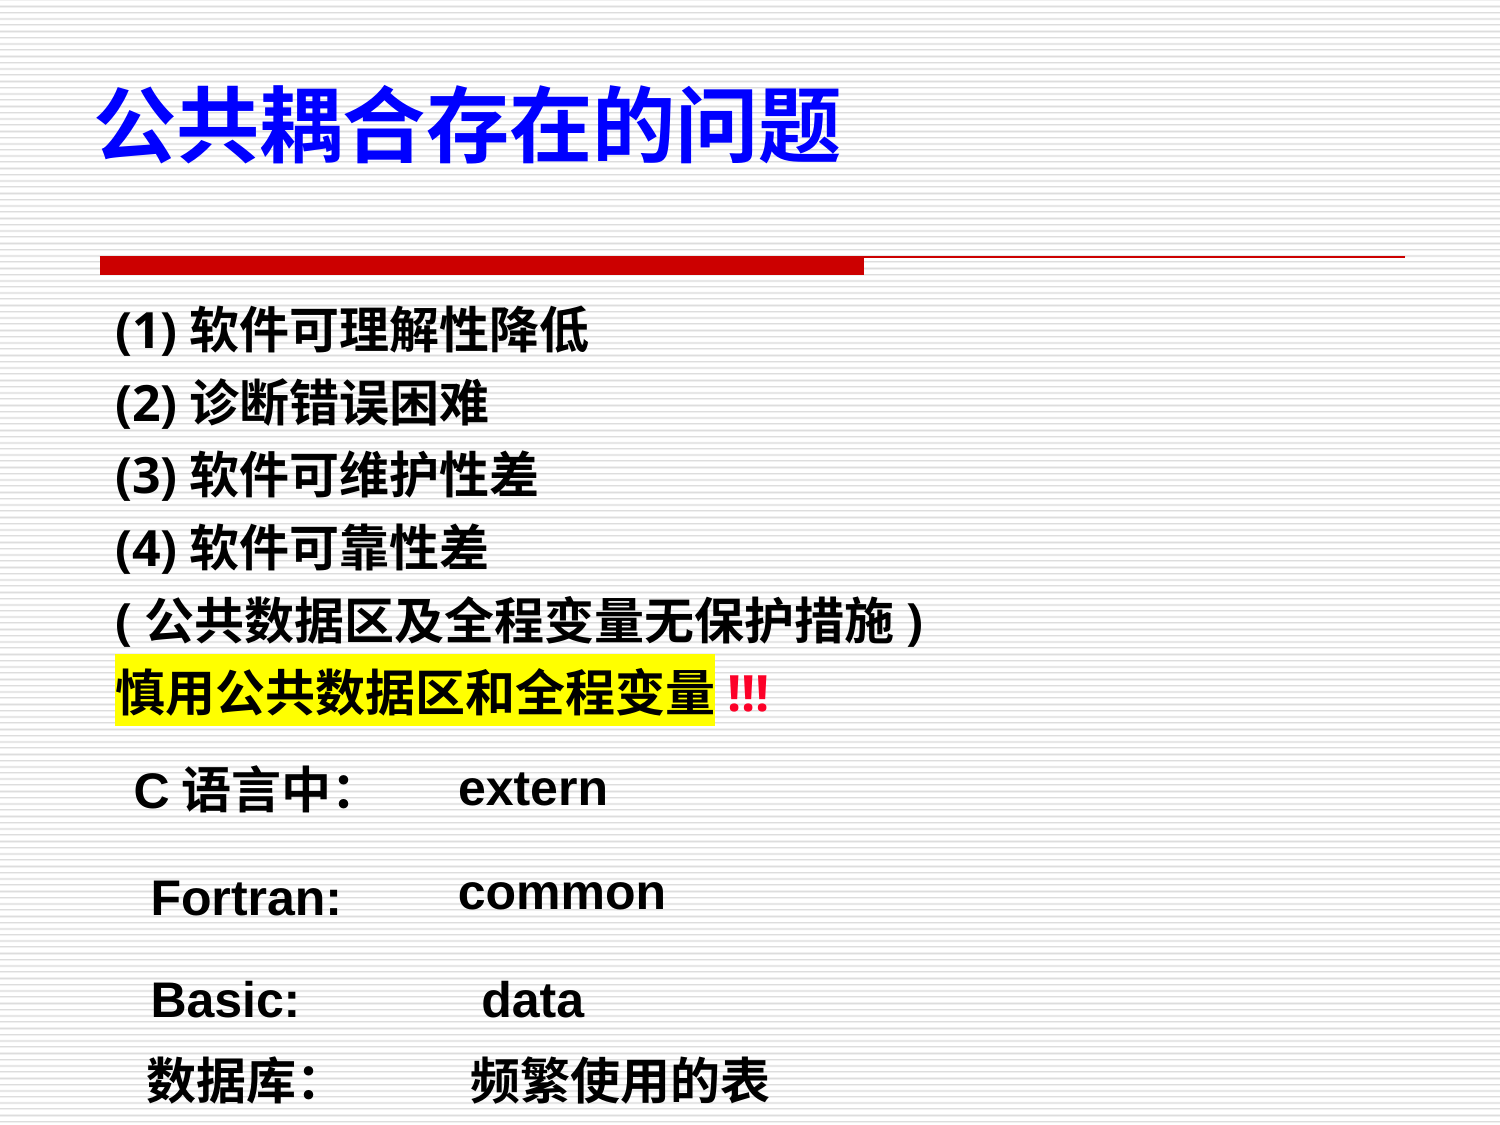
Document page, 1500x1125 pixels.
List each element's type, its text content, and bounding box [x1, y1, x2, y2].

text_box Basic: [135, 960, 330, 1036]
text_box 频繁使用的表 [455, 1042, 786, 1118]
text_box extern [443, 747, 623, 823]
text_box 数据库： [131, 1042, 362, 1118]
text_box common [443, 851, 682, 927]
text_box Fortran: [135, 857, 358, 933]
text_box data [466, 960, 600, 1036]
text_box 公共耦合存在的问题 [78, 53, 1141, 194]
text_box C语言中： [118, 751, 397, 826]
picture [0, 0, 1500, 1125]
text_box (1)软件可理解性降低 (2)诊断错误困难 (3)软件可维护性差 (4)软件可靠性差 (公共数据区及全程变量无保护措施) 慎用公共数据区和全程变量!!! [100, 291, 1500, 750]
